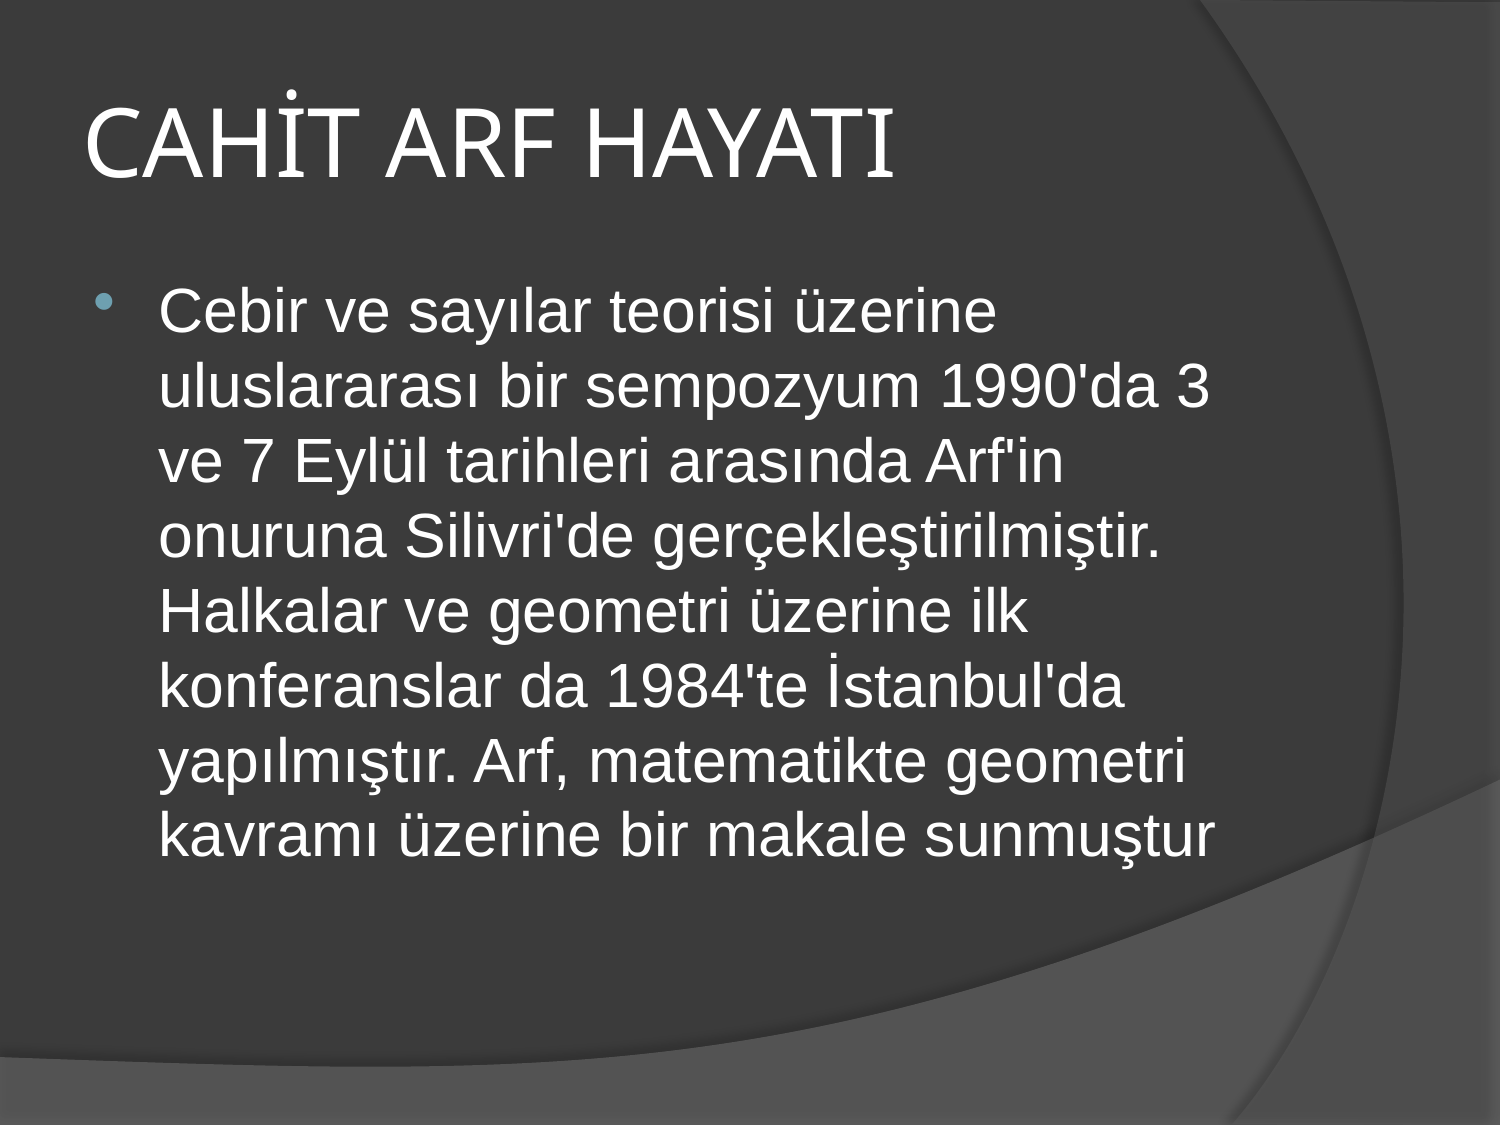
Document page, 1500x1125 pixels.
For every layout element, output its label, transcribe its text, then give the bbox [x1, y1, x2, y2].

title CAHİT ARF HAYATI [75, 45, 1300, 233]
list Cebir ve sayılar teorisi üzerine uluslararası bir sempozyum 1990'da 3 ve 7 Eylül tarihleri arasında Arf'in onuruna Silivri'de gerçekleştirilmiştir. Halkalar ve geometri üzerine ilk konferanslar da 1984'te İstanbul'da yapılmıştır. Arf, matematikte geometri kavramı üzerine bir makale sunmuştur [75, 262, 1300, 1005]
